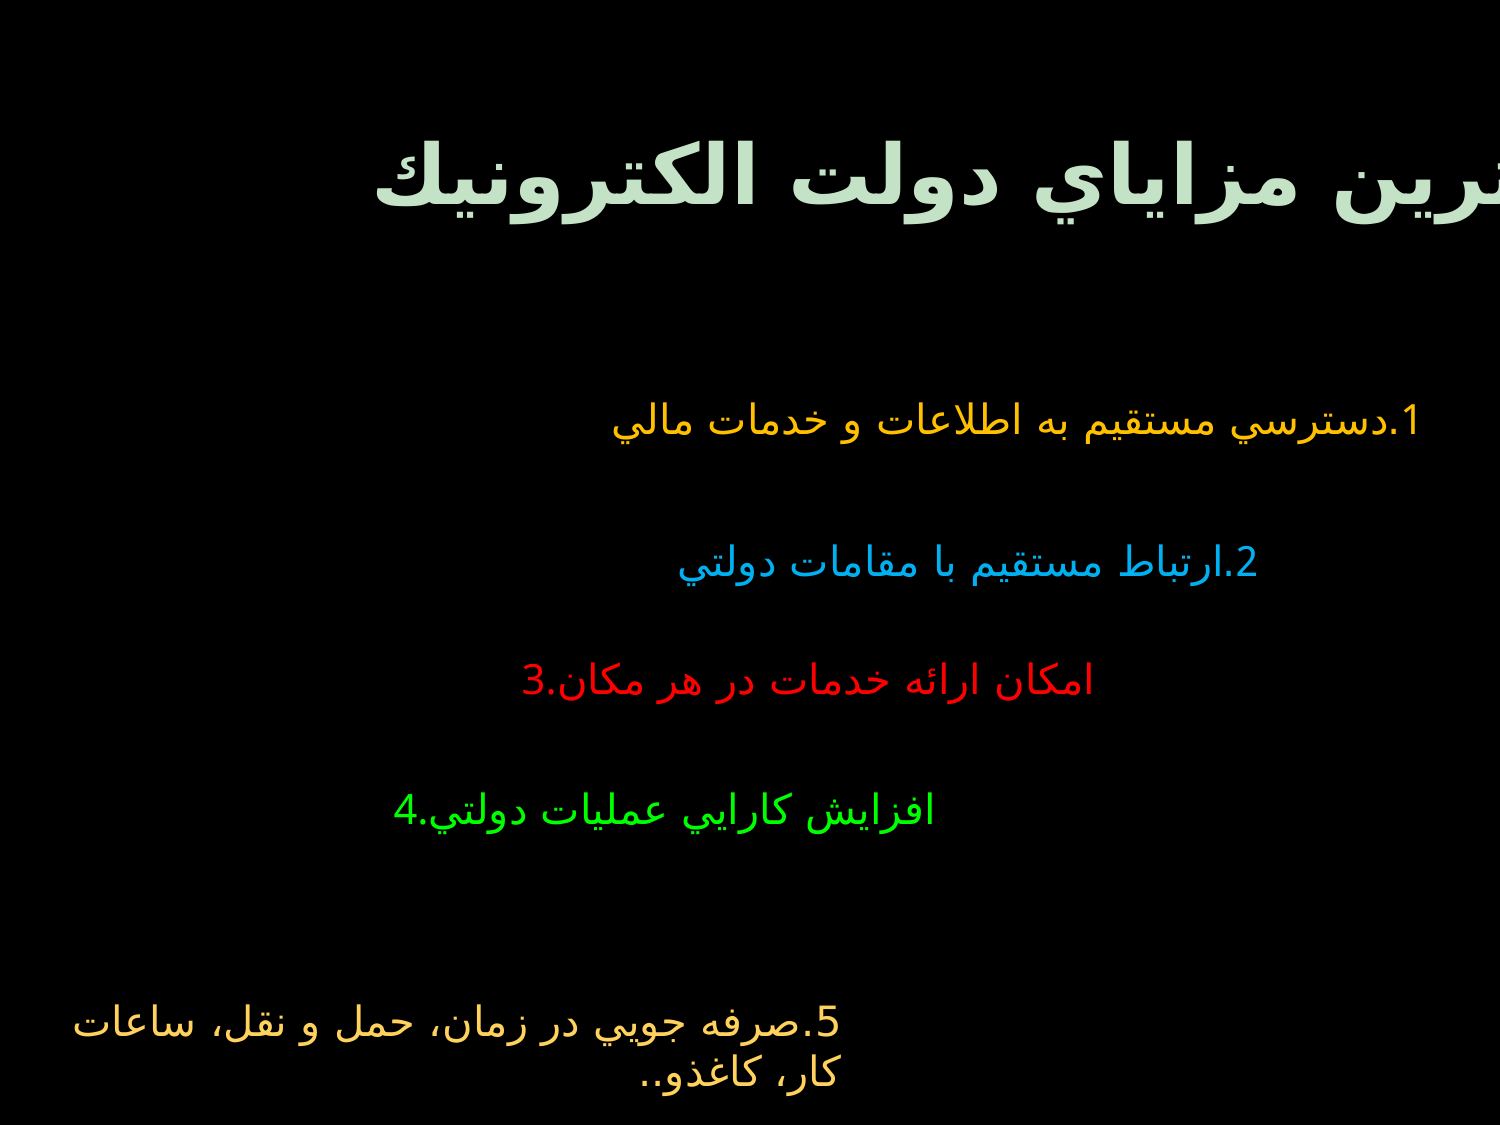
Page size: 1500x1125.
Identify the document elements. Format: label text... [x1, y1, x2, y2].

text_box 2.ارتباط مستقيم با مقامات دولتي [663, 527, 1274, 592]
text_box 5.صرفه جويي در زمان، حمل و نقل، ساعات كار، كاغذو.. [0, 987, 857, 1103]
text_box 4.افزايش كارايي عمليات دولتي [378, 775, 952, 840]
text_box 3.امكان ارائه خدمات در هر مكان [506, 645, 1110, 710]
text_box مهمترین مزاياي دولت الكترونيك [356, 113, 1500, 229]
text_box 1.دسترسي مستقيم به اطلاعات و خدمات مالي [597, 385, 1439, 451]
